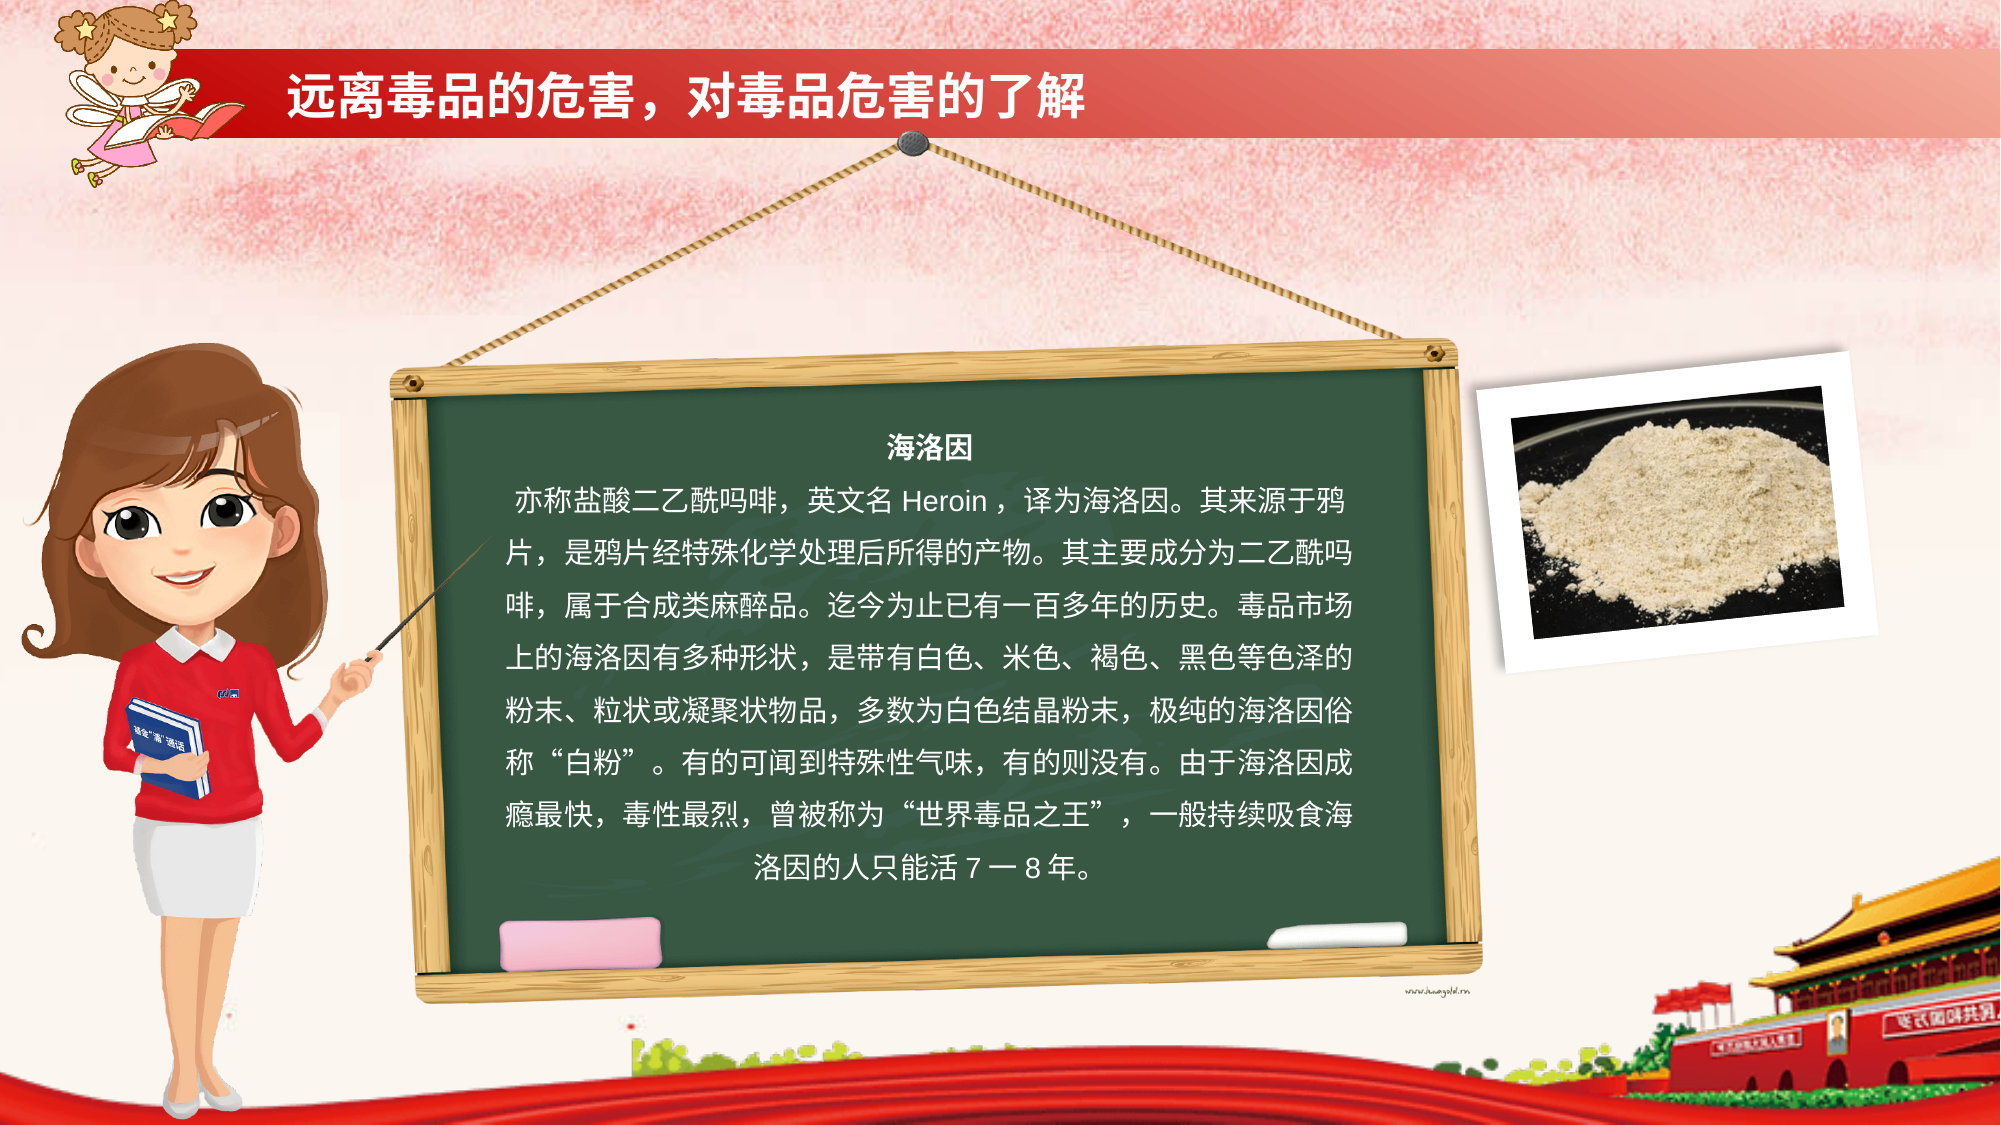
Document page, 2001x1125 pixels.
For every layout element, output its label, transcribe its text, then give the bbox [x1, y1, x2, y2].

text_box 远离毒品的危害，对毒品危害的了解 [200, 57, 1174, 132]
picture [0, 0, 2001, 1125]
